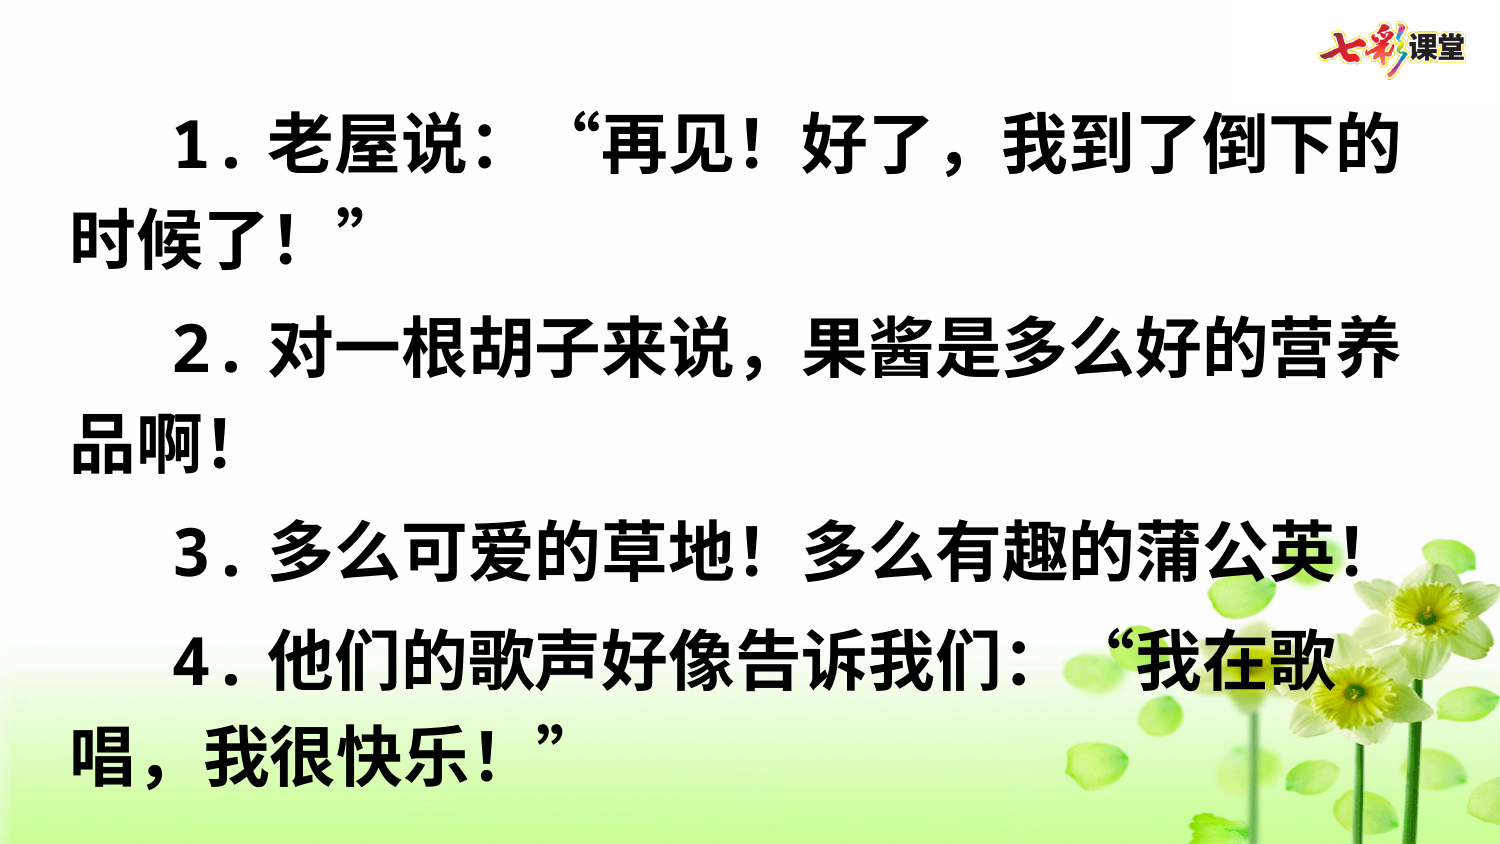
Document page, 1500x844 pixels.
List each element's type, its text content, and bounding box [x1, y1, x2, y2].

picture [0, 0, 1500, 844]
text_box 1.老屋说：“再见！好了，我到了倒下的时候了！” 2.对一根胡子来说，果酱是多么好的营养品啊！ 3.多么可爱的草地！多么有趣的蒲公英！ 4.他们的歌声好像告诉我们：“我在歌唱，我很快乐！” [58, 80, 1454, 801]
